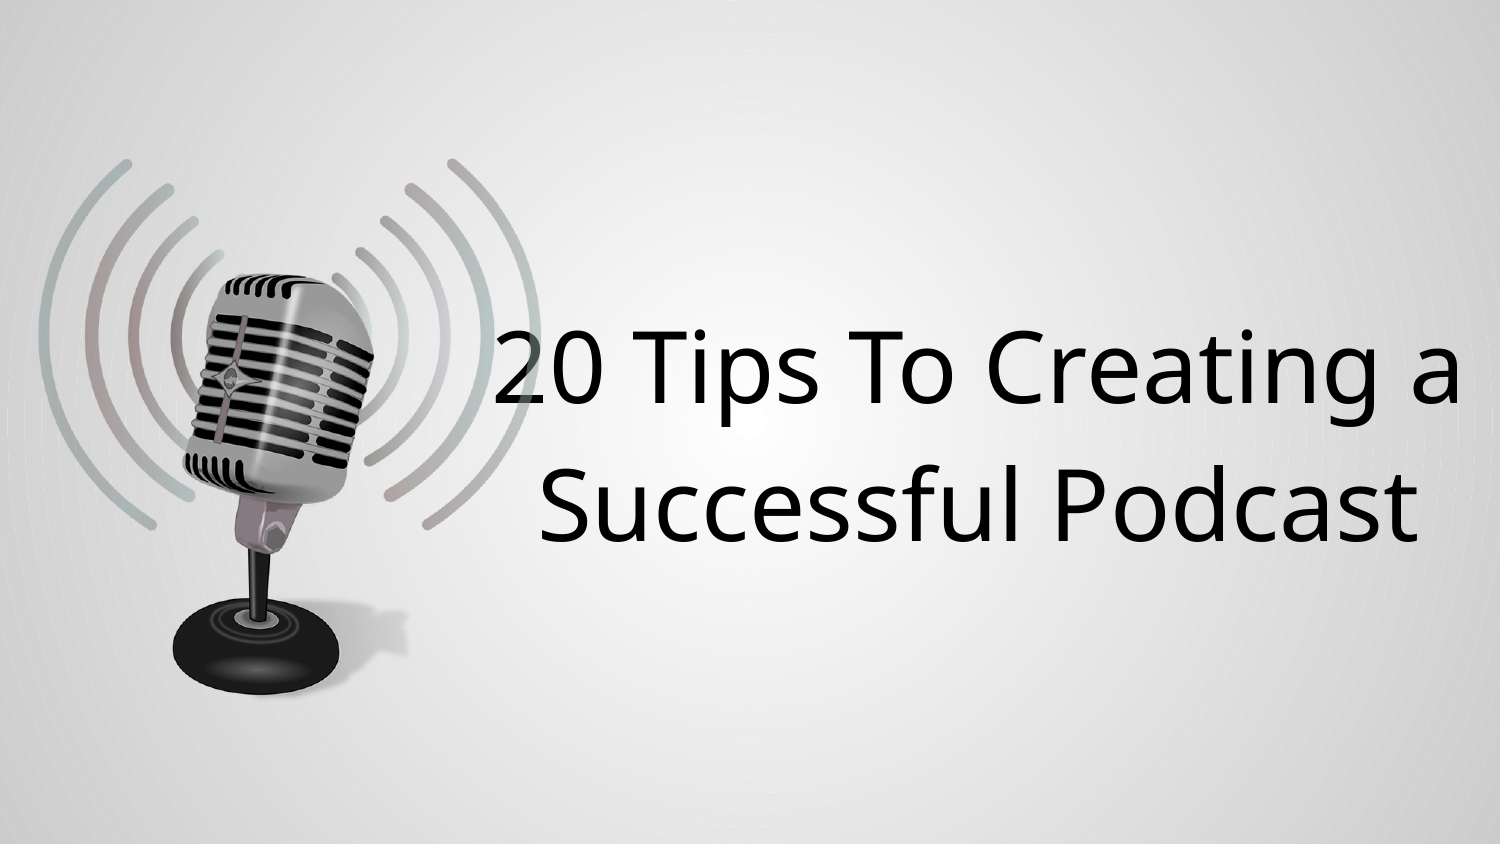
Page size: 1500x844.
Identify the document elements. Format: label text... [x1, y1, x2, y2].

picture [0, 127, 597, 717]
text_box 20 Tips To Creating a Successful Podcast [601, 271, 1500, 573]
